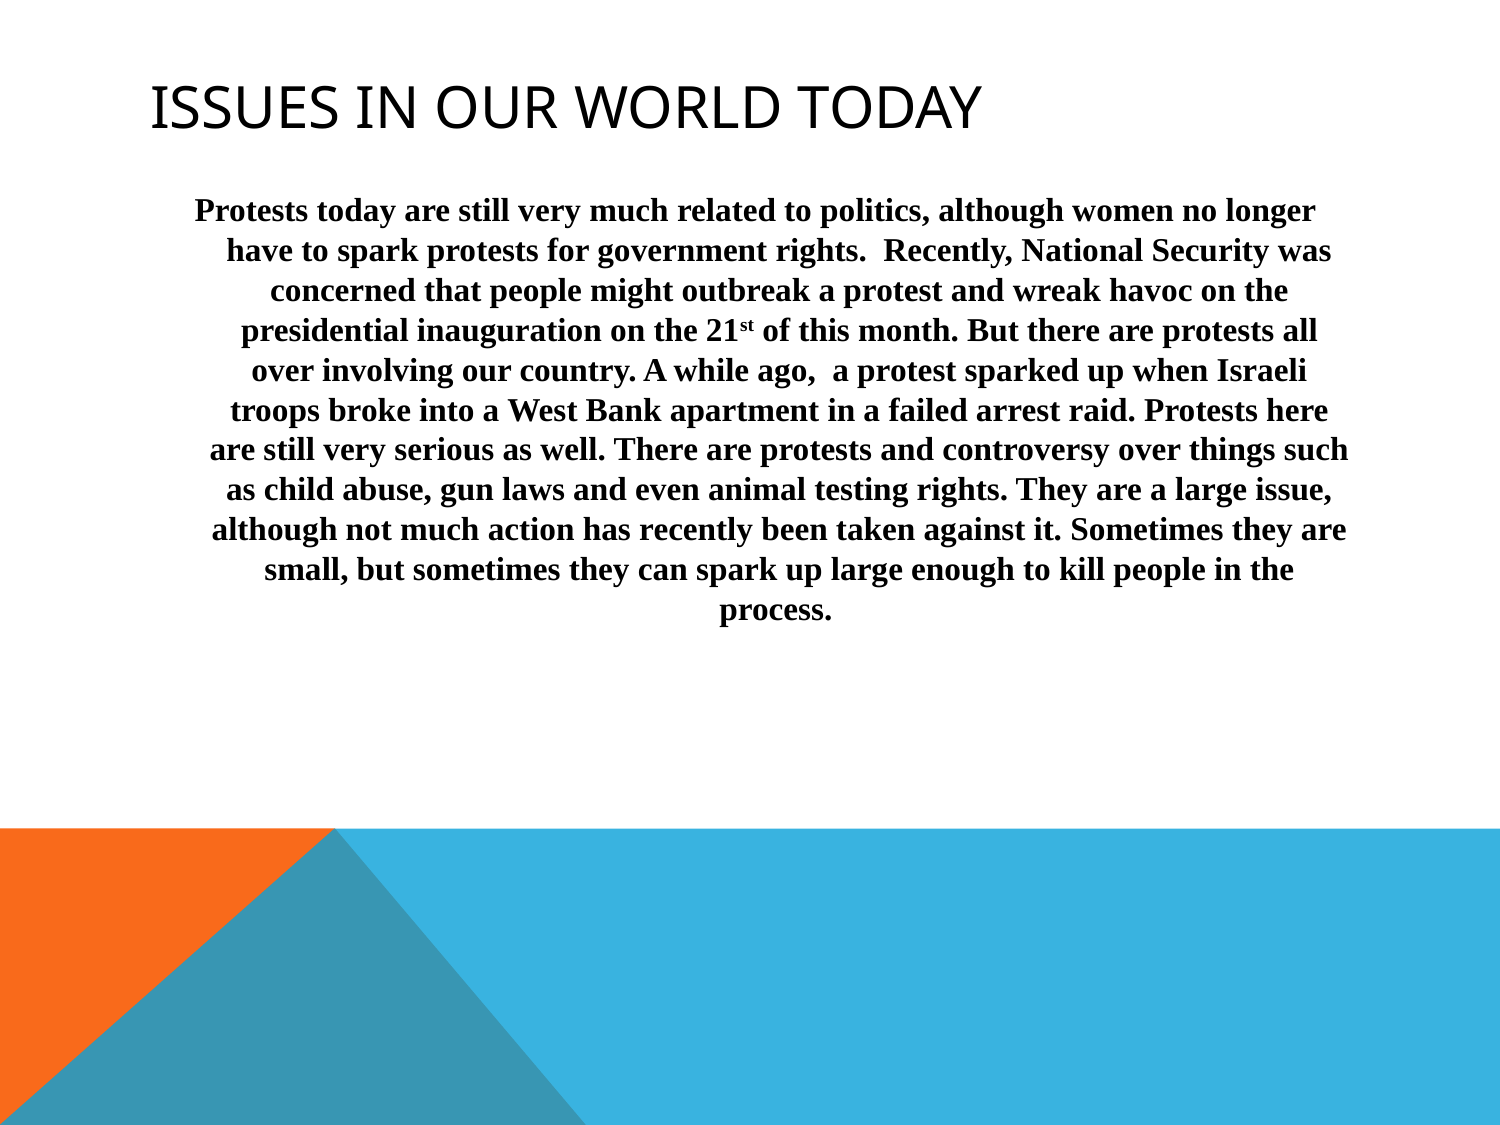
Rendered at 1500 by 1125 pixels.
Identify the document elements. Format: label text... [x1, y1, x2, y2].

list Protests today are still very much related to politics, although women no longer have to spark protests for government rights. Recently, National Security was concerned that people might outbreak a protest and wreak havoc on the presidential inauguration on the 21st of this month. But there are protests all over involving our country. A while ago, a protest sparked up when Israeli troops broke into a West Bank apartment in a failed arrest raid. Protests here are still very serious as well. There are protests and controversy over things such as child abuse, gun laws and even animal testing rights. They are a large issue, although not much action has recently been taken against it. Sometimes they are small, but sometimes they can spark up large enough to kill people in the process. [135, 180, 1369, 768]
title Issues in our world today [135, 60, 1369, 150]
